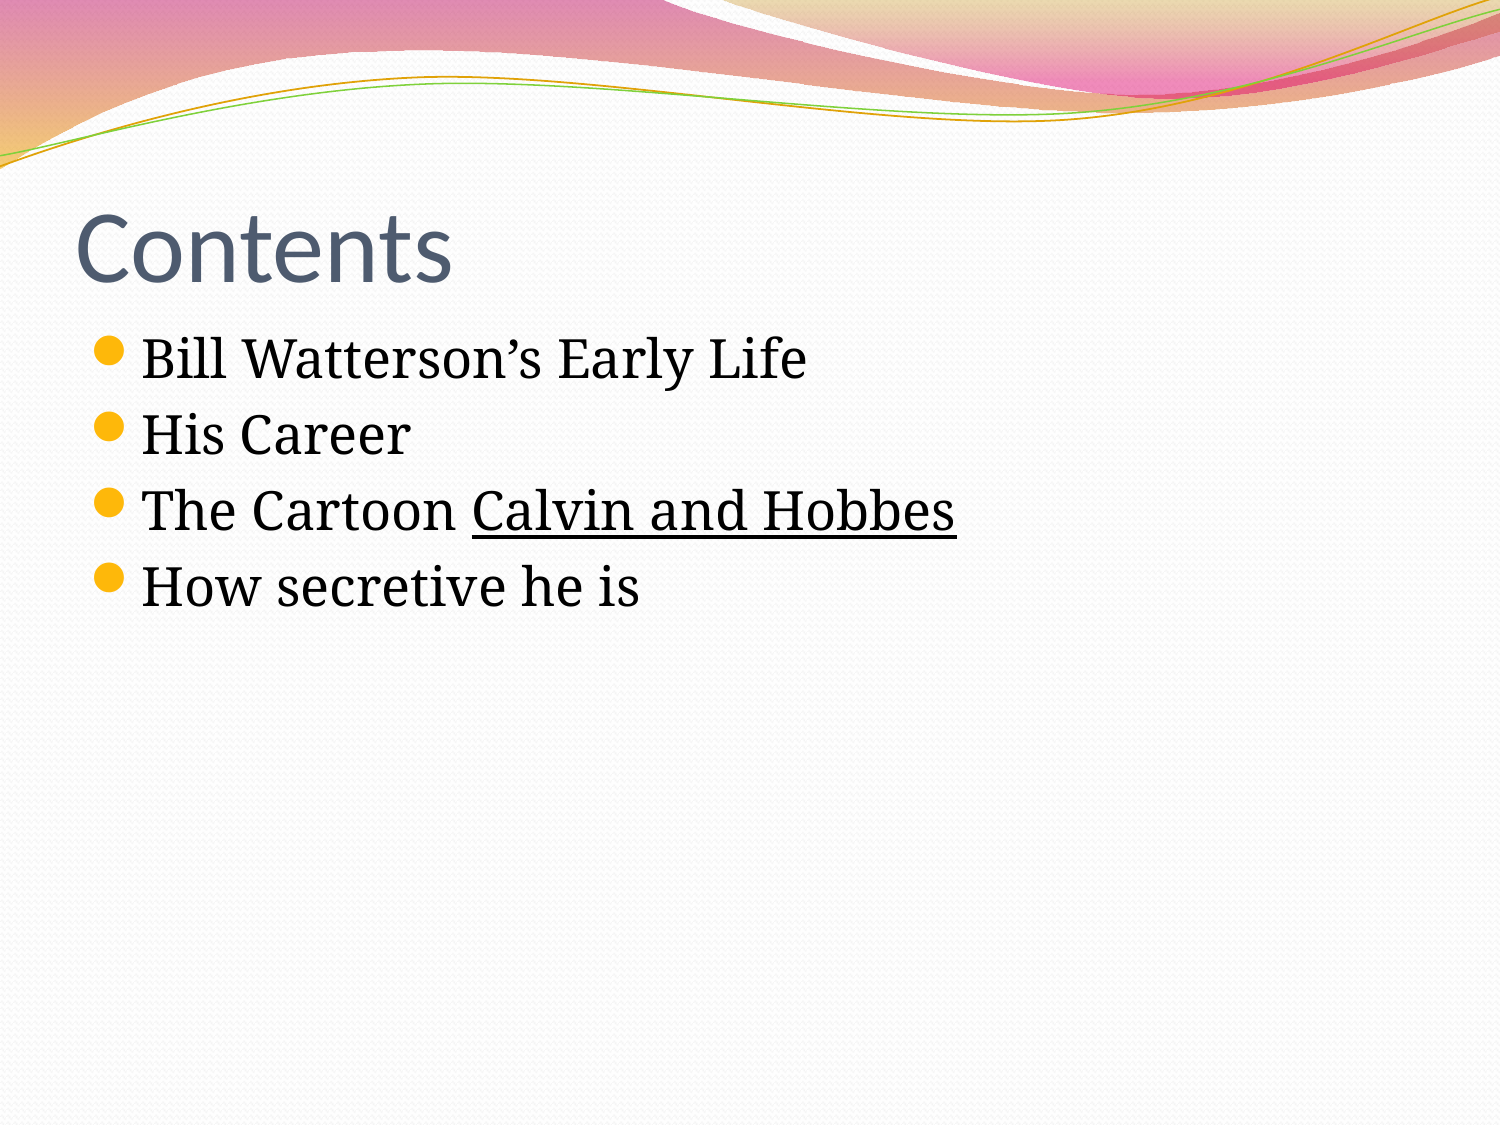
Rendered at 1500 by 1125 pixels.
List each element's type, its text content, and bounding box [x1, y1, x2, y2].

title Contents [75, 115, 1425, 303]
list Bill Watterson’s Early Life His Career The Cartoon Calvin and Hobbes How secretive he is [75, 317, 1425, 1038]
